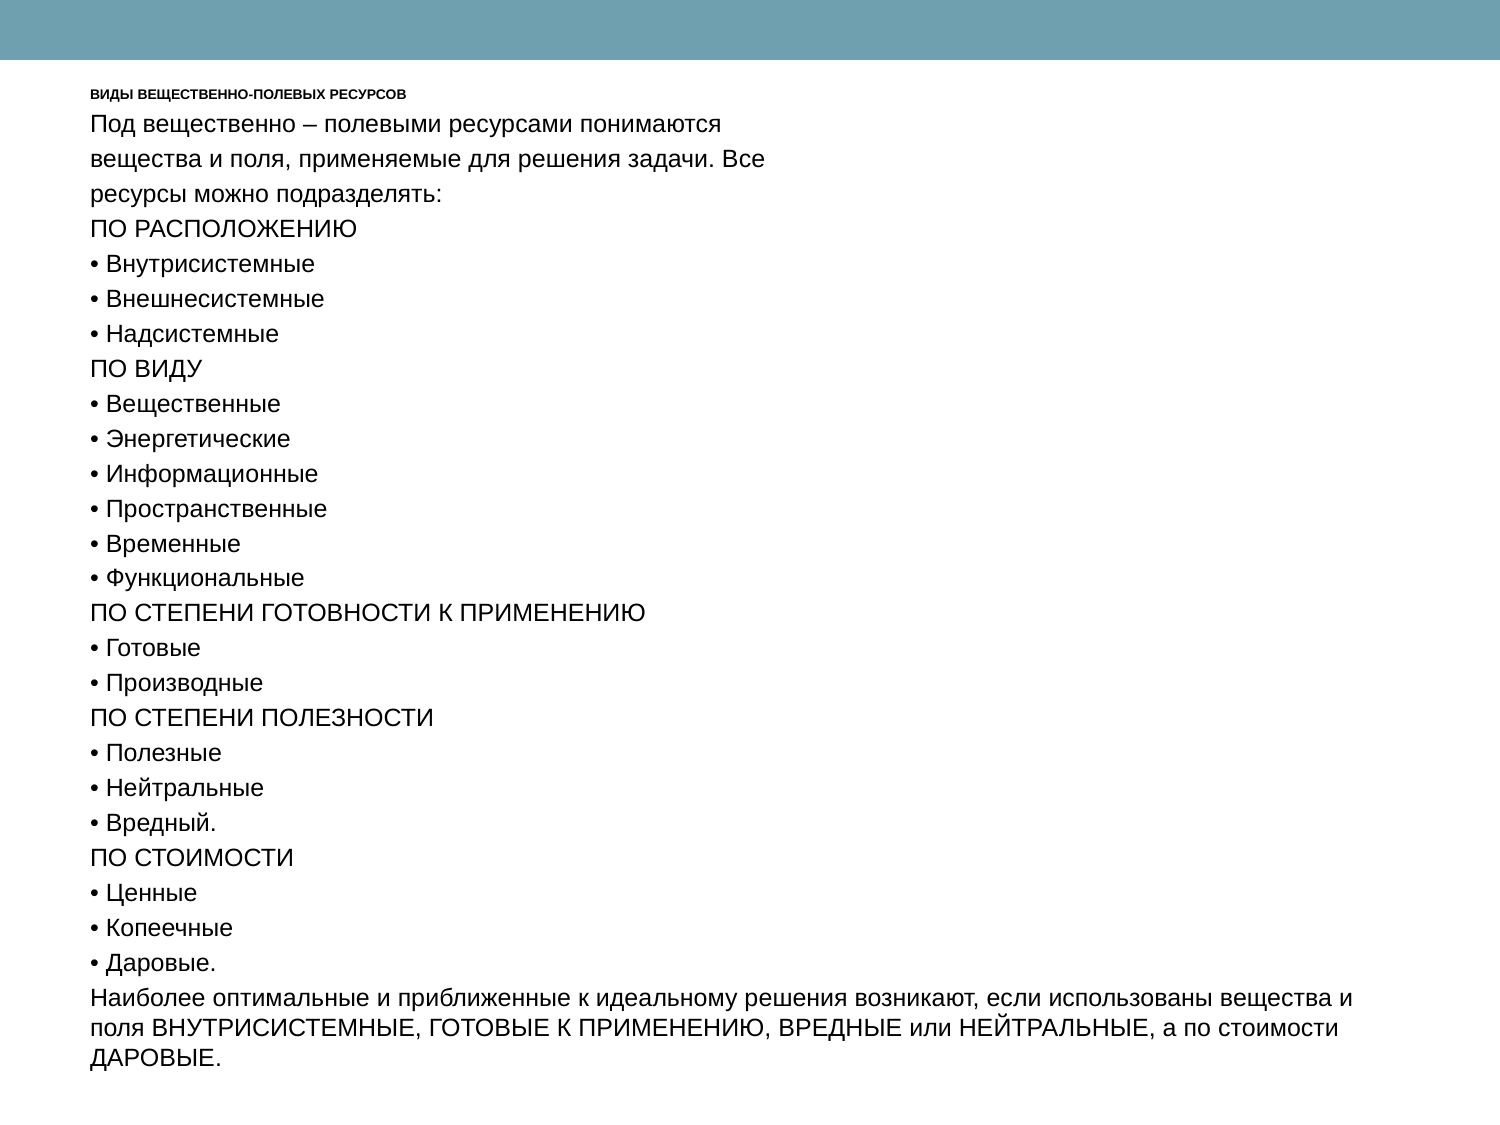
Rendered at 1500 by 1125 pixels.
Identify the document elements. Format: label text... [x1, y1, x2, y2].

list ВИДЫ ВЕЩЕСТВЕННО-ПОЛЕВЫХ РЕСУРСОВ Под вещественно – полевыми ресурсами понимаются вещества и поля, применяемые для решения задачи. Все ресурсы можно подразделять: ПО РАСПОЛОЖЕНИЮ • Внутрисистемные • Внешнесистемные • Надсистемные ПО ВИДУ • Вещественные • Энергетические • Информационные • Пространственные • Временные • Функциональные ПО СТЕПЕНИ ГОТОВНОСТИ К ПРИМЕНЕНИЮ • Готовые • Производные ПО СТЕПЕНИ ПОЛЕЗНОСТИ • Полезные • Нейтральные • Вредный. ПО СТОИМОСТИ • Ценные • Копеечные • Даровые. Наиболее оптимальные и приближенные к идеальному решения возникают, если использованы вещества и поля ВНУТРИСИСТЕМНЫЕ, ГОТОВЫЕ К ПРИМЕНЕНИЮ, ВРЕДНЫЕ или НЕЙТРАЛЬНЫЕ, а по стоимости ДАРОВЫЕ. [75, 78, 1425, 1106]
